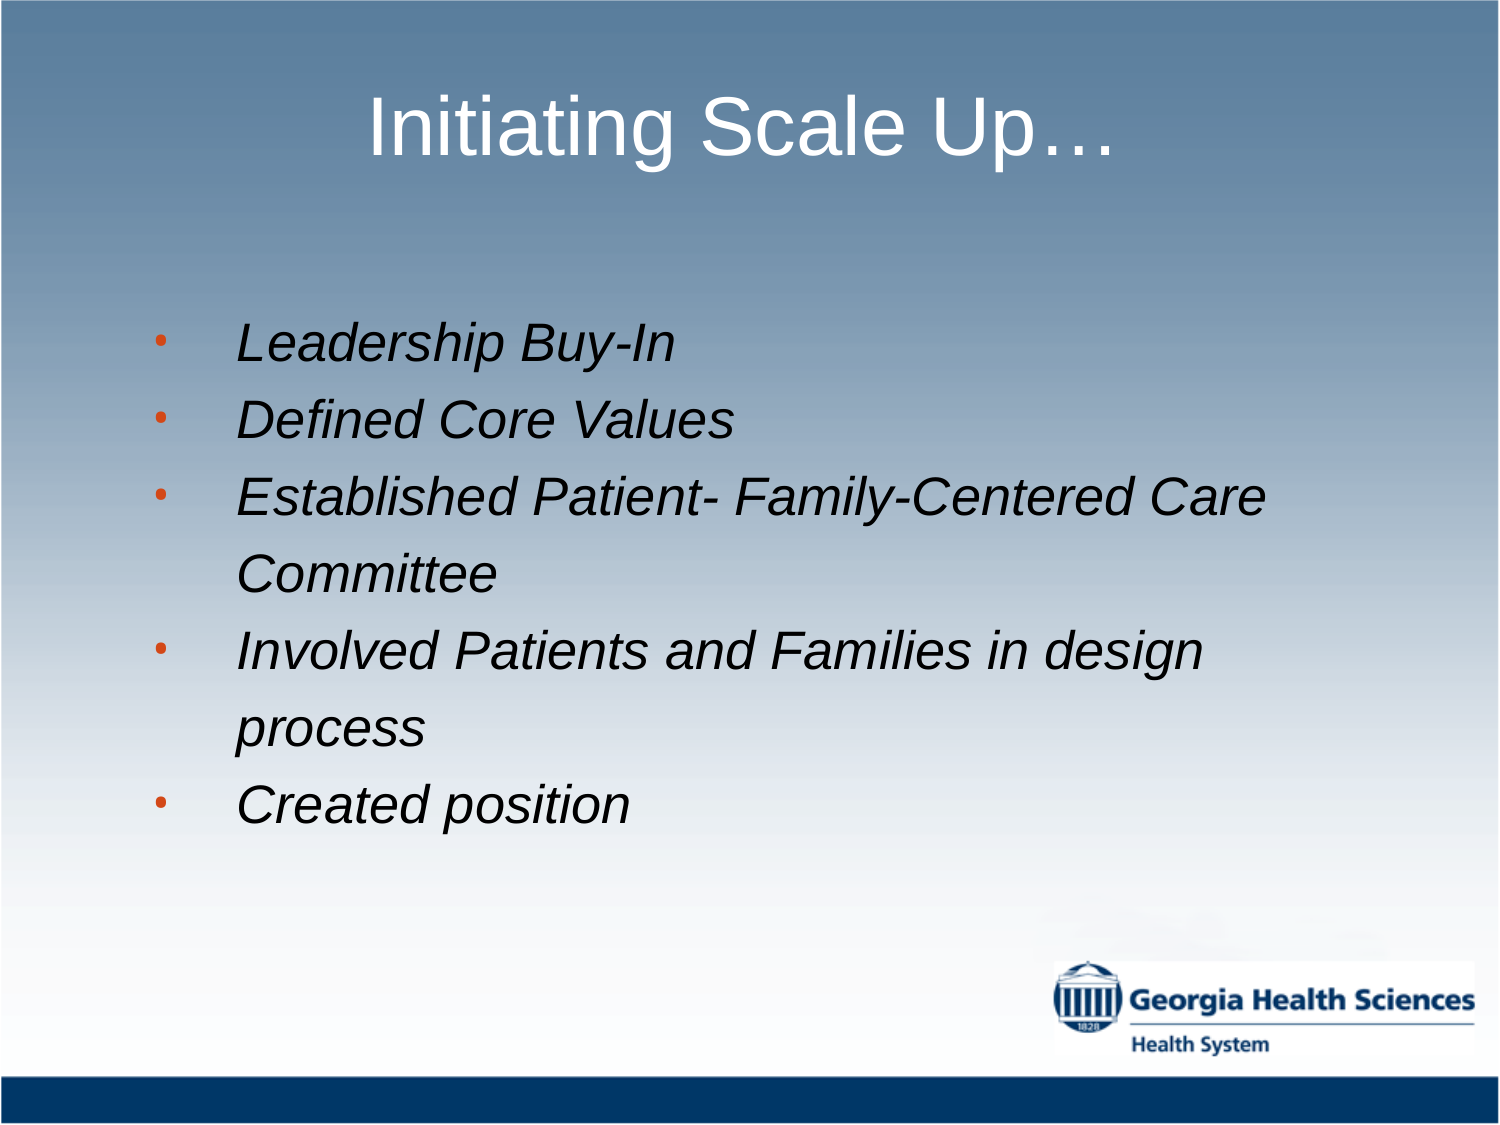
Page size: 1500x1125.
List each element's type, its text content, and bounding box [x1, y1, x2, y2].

picture [0, 0, 1500, 1125]
list Leadership Buy-In Defined Core Values Established Patient- Family-Centered Care Committee Involved Patients and Families in design process Created position [137, 299, 1338, 863]
title Initiating Scale Up… [149, 49, 1338, 188]
